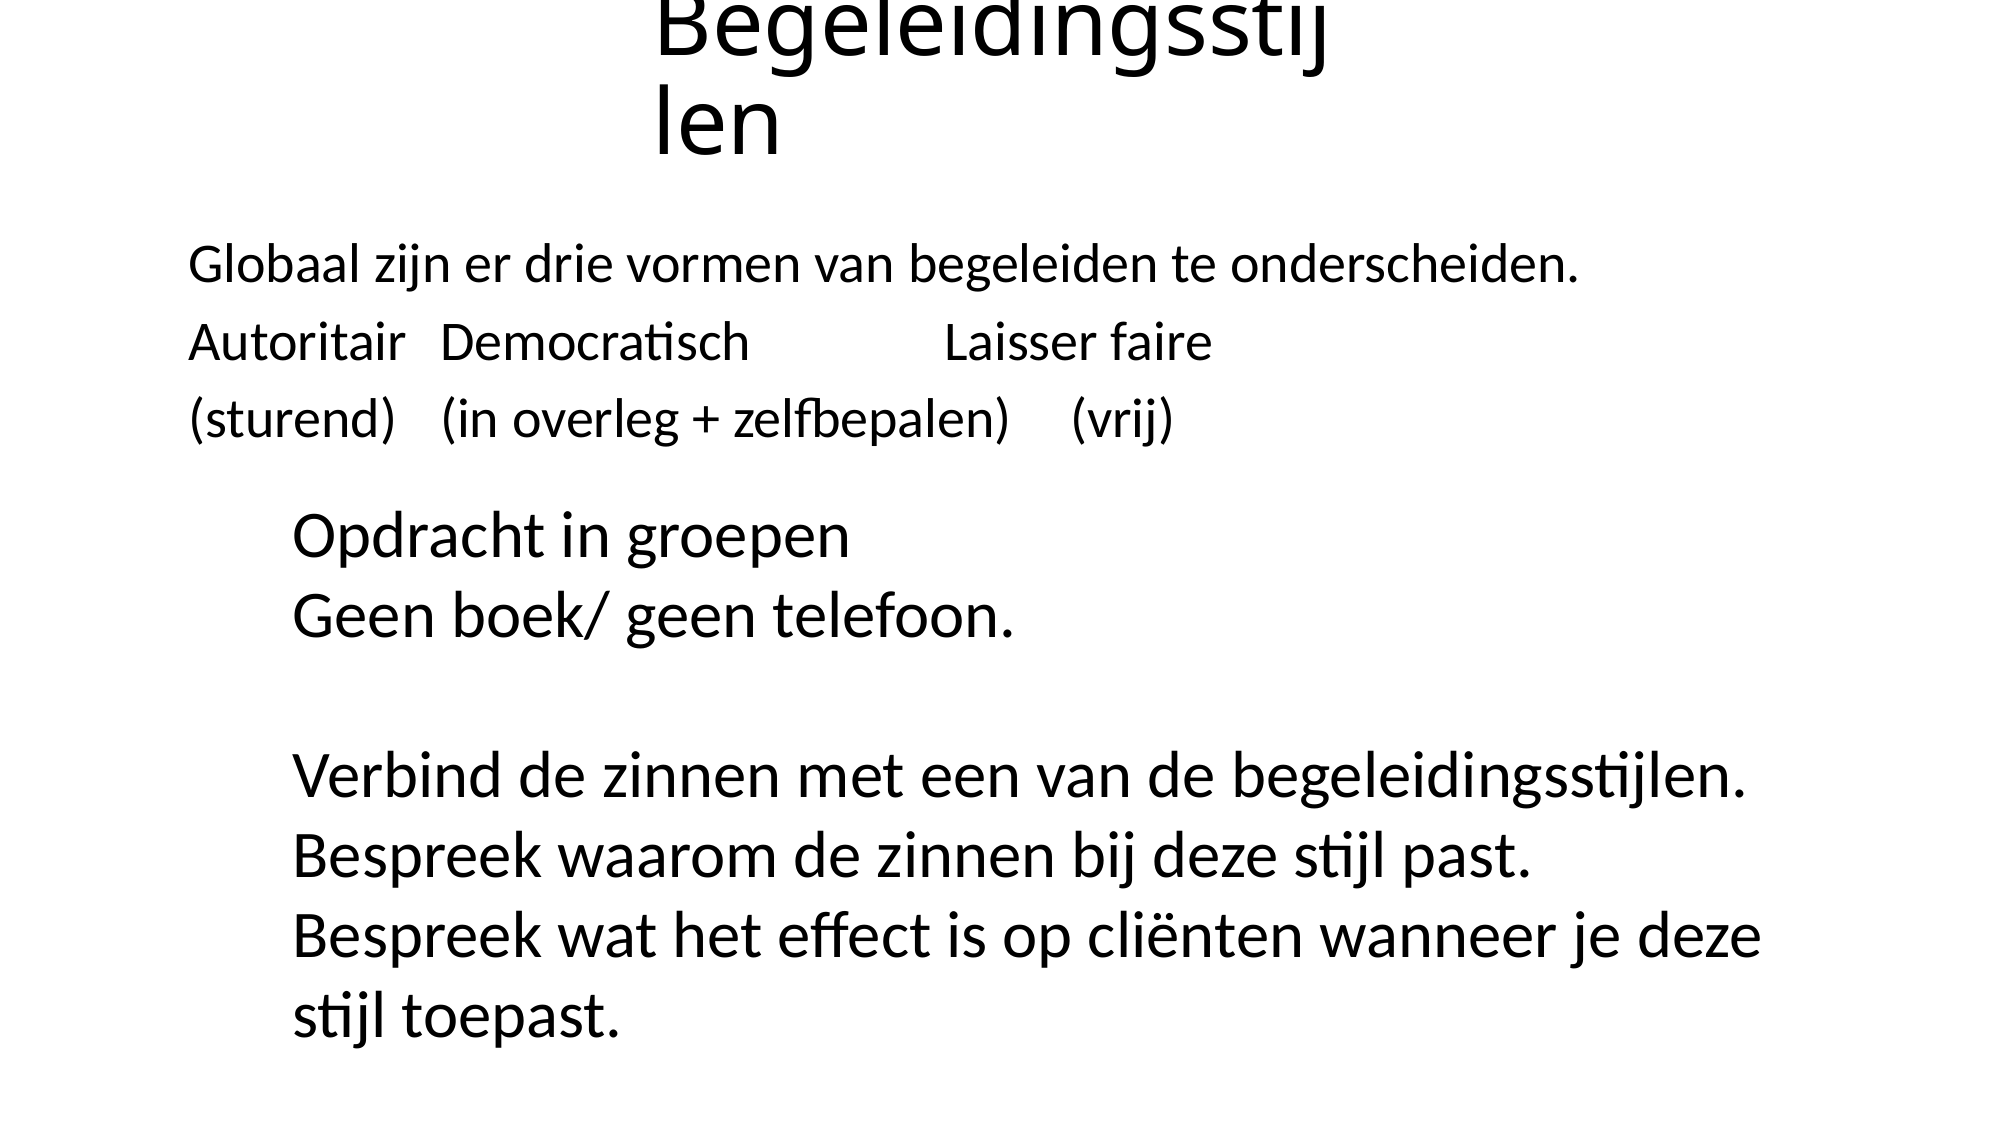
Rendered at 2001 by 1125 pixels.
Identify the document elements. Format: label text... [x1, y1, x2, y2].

text_box Opdracht in groepen Geen boek/ geen telefoon. Verbind de zinnen met een van de begeleidingsstijlen. Bespreek waarom de zinnen bij deze stijl past. Bespreek wat het effect is op cliënten wanneer je deze stijl toepast. [277, 483, 1794, 1059]
title Begeleidingsstijlen [637, 0, 1363, 152]
list Globaal zijn er drie vormen van begeleiden te onderscheiden. Autoritair Democratisch Laisser faire (sturend) (in overleg + zelfbepalen) (vrij) [173, 226, 1899, 459]
